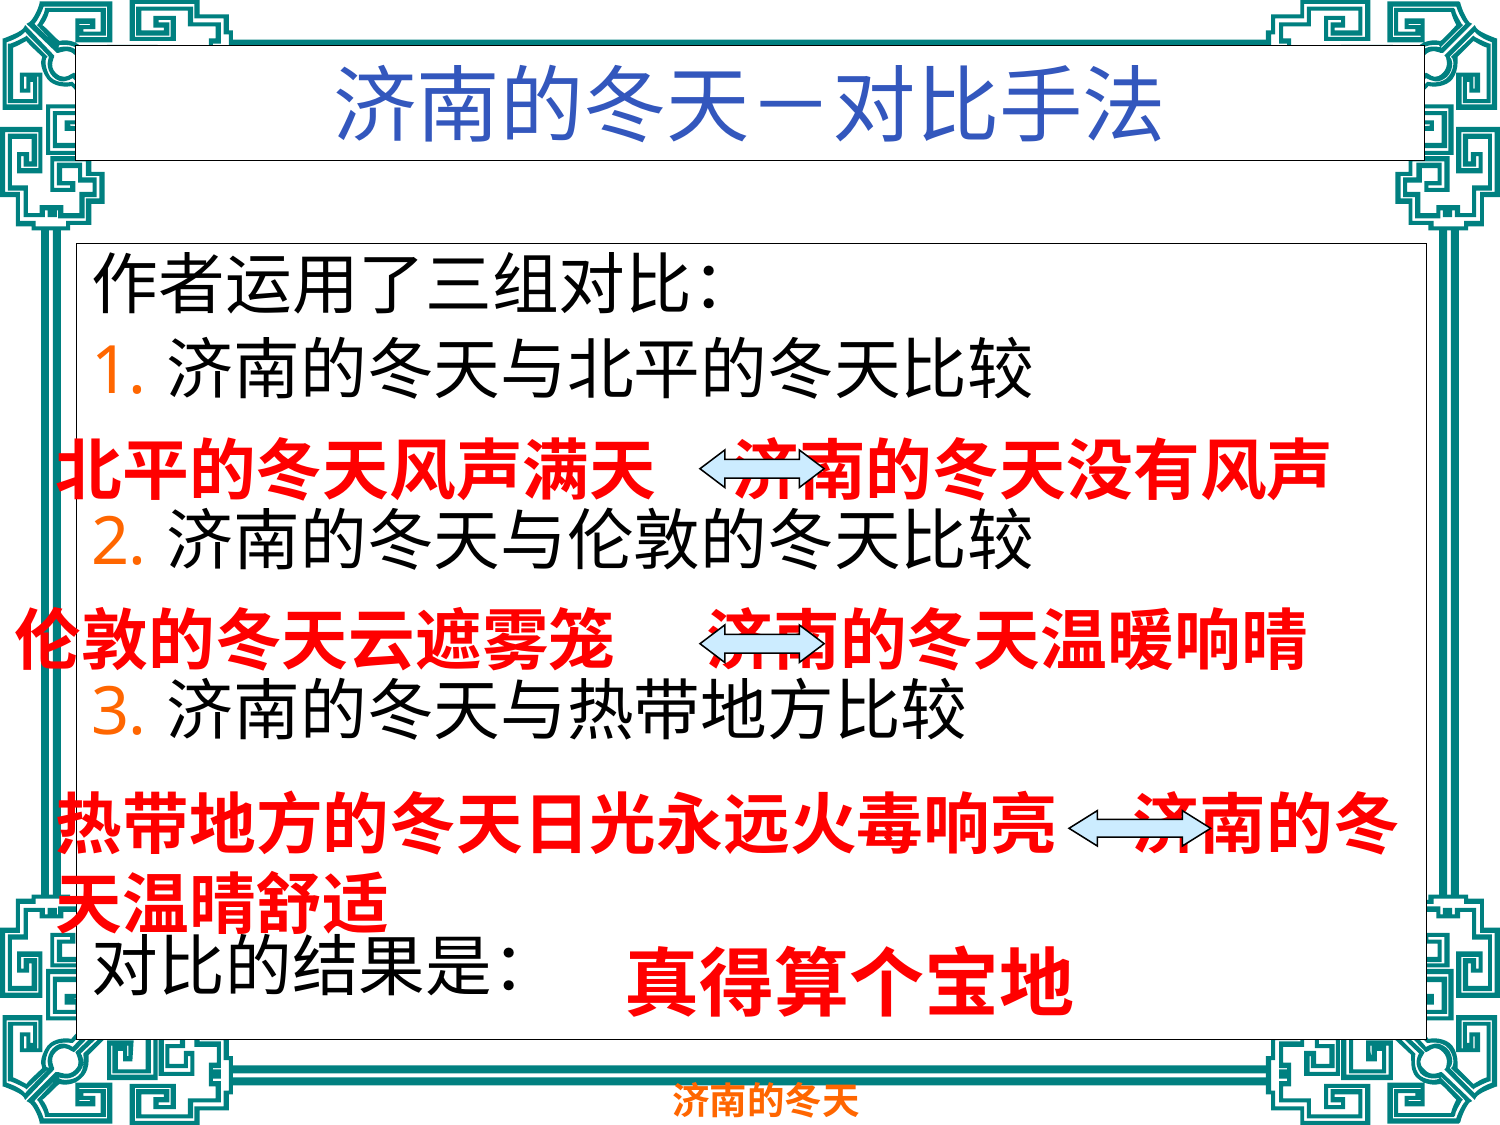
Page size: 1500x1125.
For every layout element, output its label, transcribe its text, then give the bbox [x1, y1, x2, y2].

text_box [40, 774, 1459, 951]
list 作者运用了三组对比： 济南的冬天与北平的冬天比较 济南的冬天与伦敦的冬天比较 济南的冬天与热带地方比较 对比的结果是： [76, 524, 1427, 598]
list 作者运用了三组对比： 济南的冬天与北平的冬天比较 济南的冬天与伦敦的冬天比较 济南的冬天与热带地方比较 对比的结果是： [76, 959, 1427, 1040]
list 作者运用了三组对比： 济南的冬天与北平的冬天比较 济南的冬天与伦敦的冬天比较 济南的冬天与热带地方比较 对比的结果是： [76, 243, 1427, 419]
text_box [171, 524, 1046, 564]
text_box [40, 420, 1500, 517]
text_box 真得算个宝地 [610, 959, 1090, 1033]
list 作者运用了三组对比： 济南的冬天与北平的冬天比较 济南的冬天与伦敦的冬天比较 济南的冬天与热带地方比较 对比的结果是： [76, 696, 1427, 773]
title 济南的冬天－对比手法 [75, 45, 1425, 161]
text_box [0, 599, 1500, 688]
